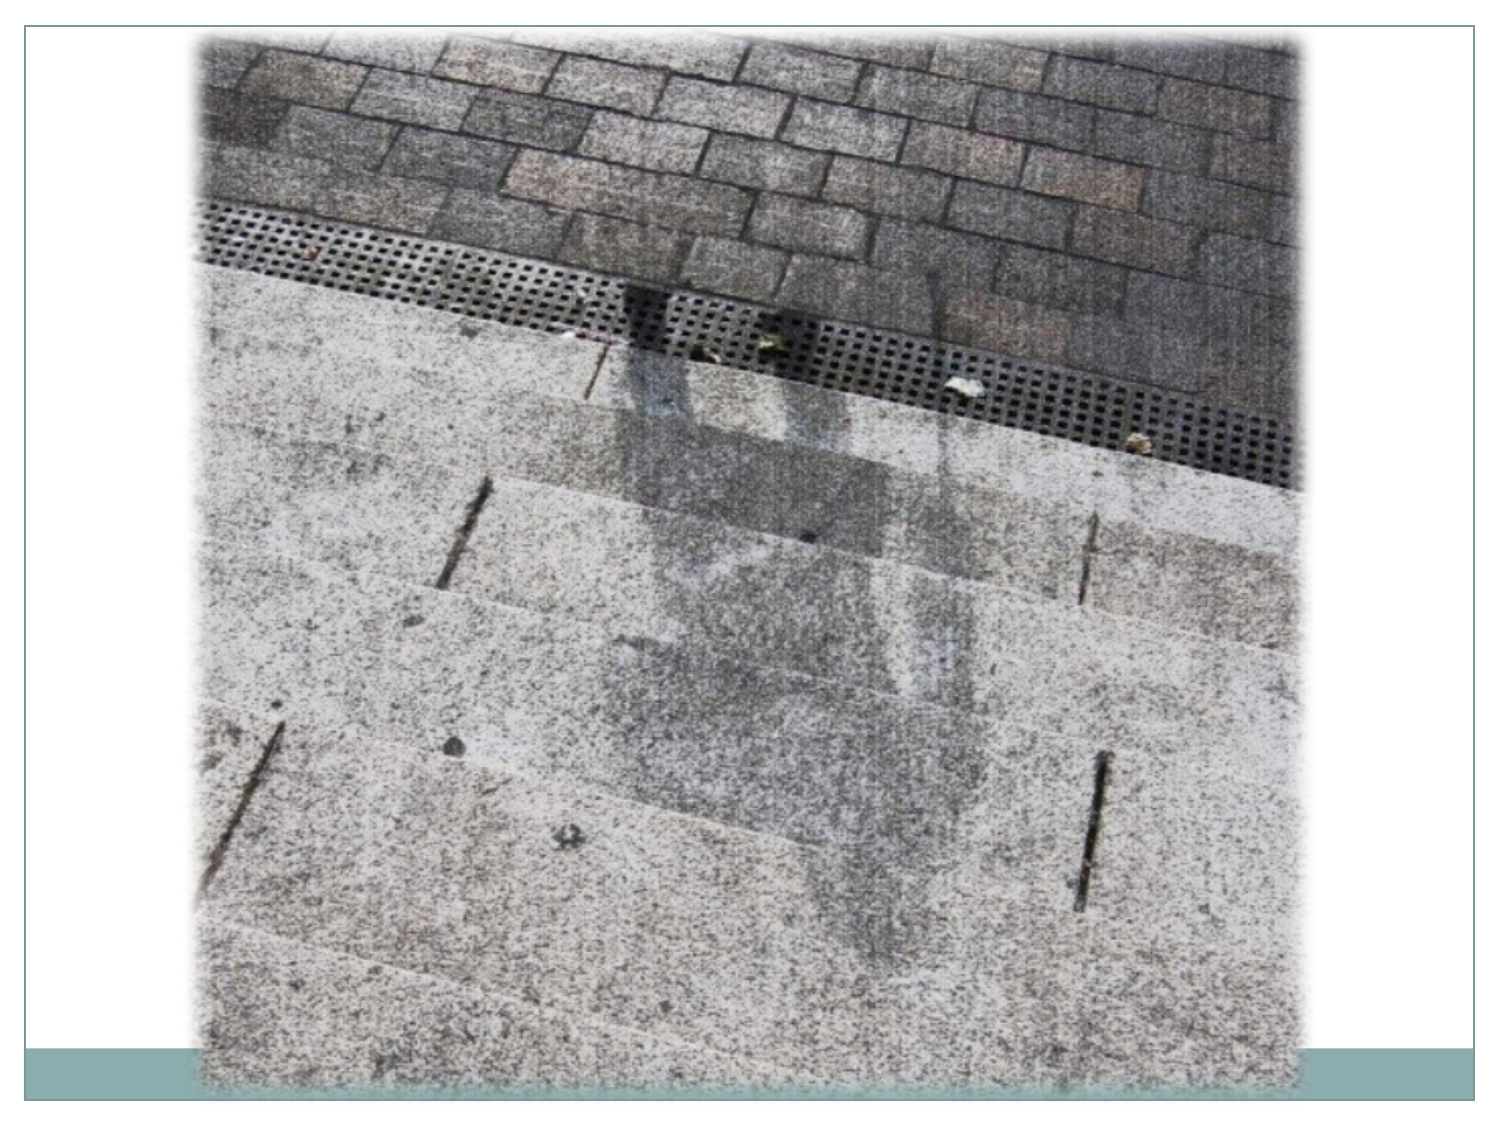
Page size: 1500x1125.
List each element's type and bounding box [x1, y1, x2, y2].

picture [182, 24, 1318, 1107]
